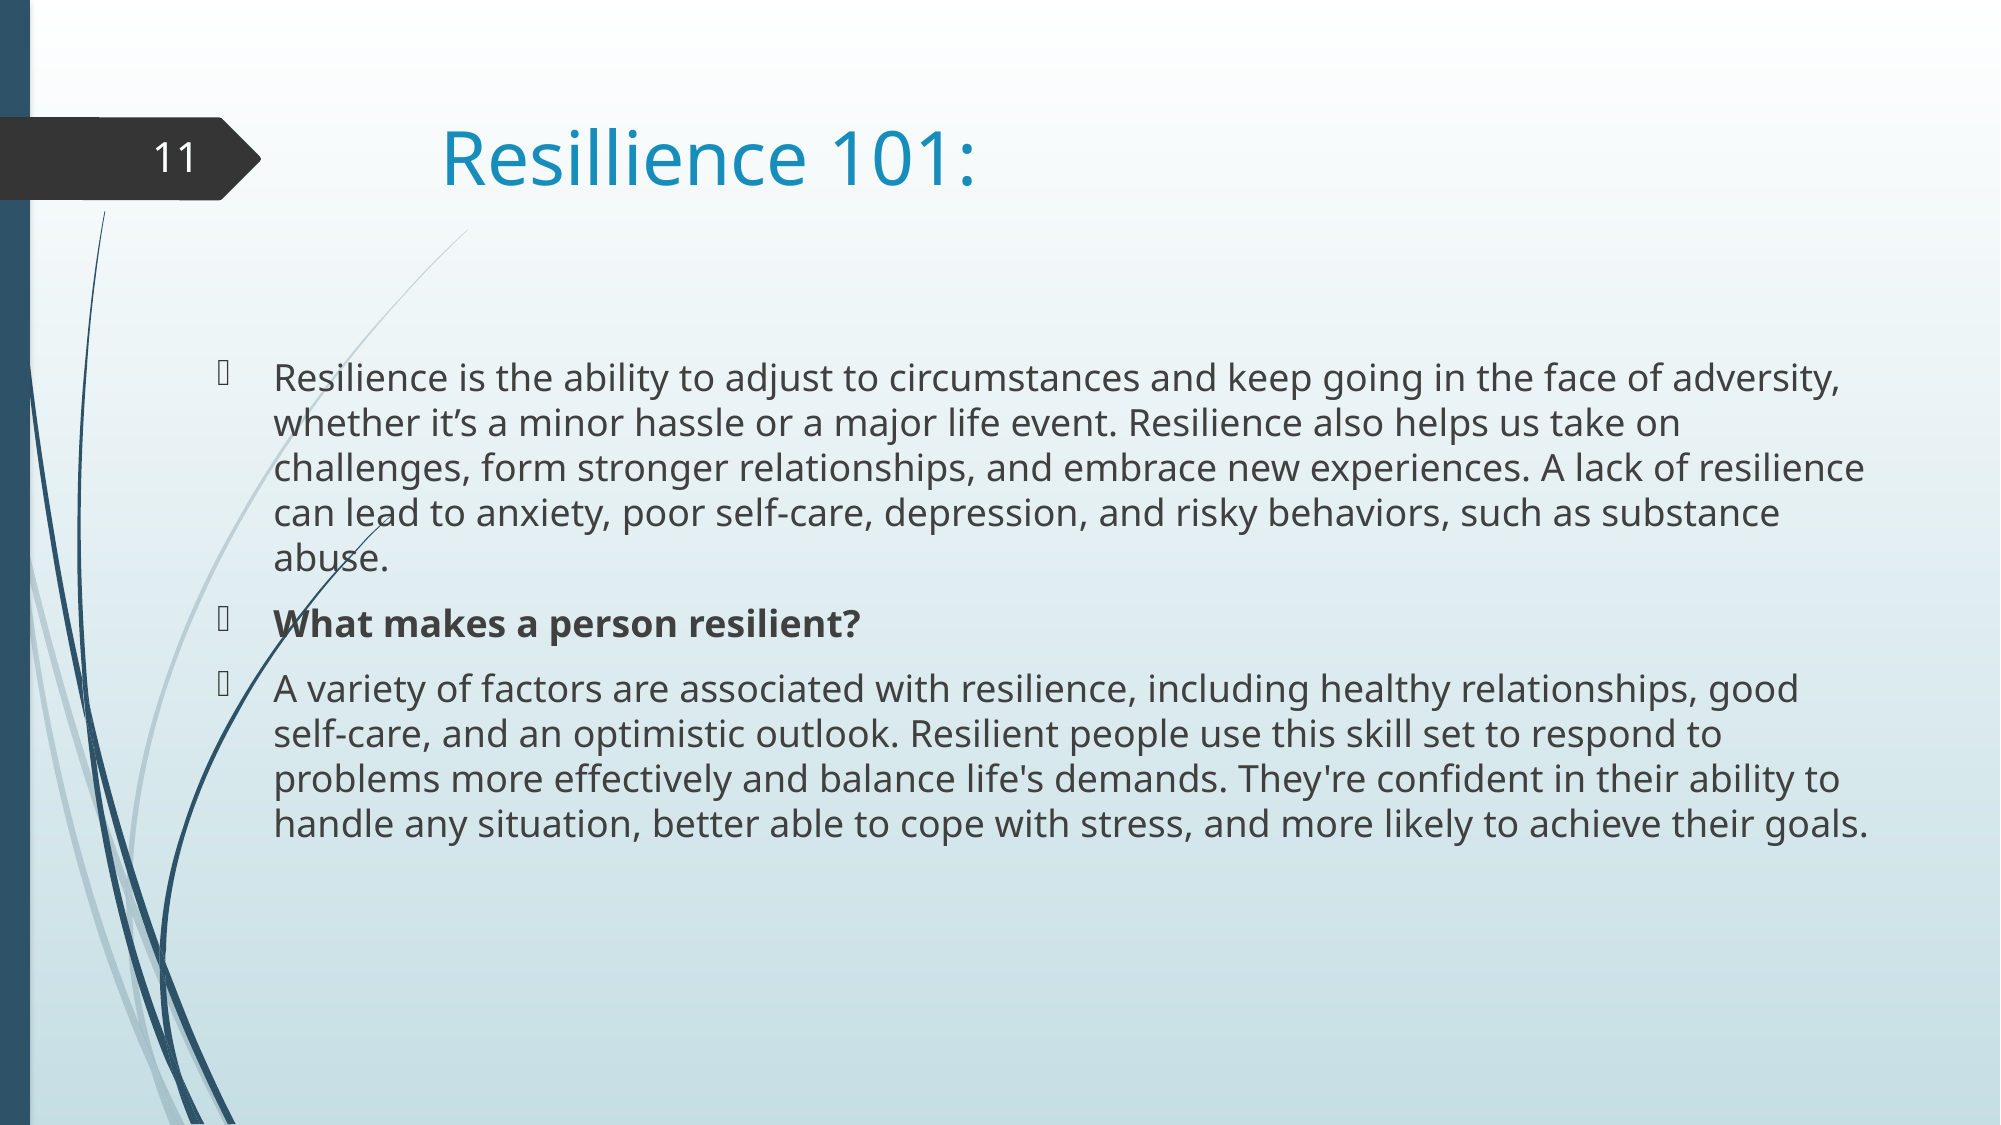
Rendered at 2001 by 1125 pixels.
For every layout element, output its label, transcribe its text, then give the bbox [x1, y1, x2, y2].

slide_number 11 [87, 129, 216, 190]
list Resilience is the ability to adjust to circumstances and keep going in the face of adversity, whether it’s a minor hassle or a major life event. Resilience also helps us take on challenges, form stronger relationships, and embrace new experiences. A lack of resilience can lead to anxiety, poor self-care, depression, and risky behaviors, such as substance abuse. What makes a person resilient? A variety of factors are associated with resilience, including healthy relationships, good self-care, and an optimistic outlook. Resilient people use this skill set to respond to problems more effectively and balance life's demands. They're confident in their ability to handle any situation, better able to cope with stress, and more likely to achieve their goals. [202, 280, 1888, 1069]
title Resillience 101: [425, 102, 1888, 280]
